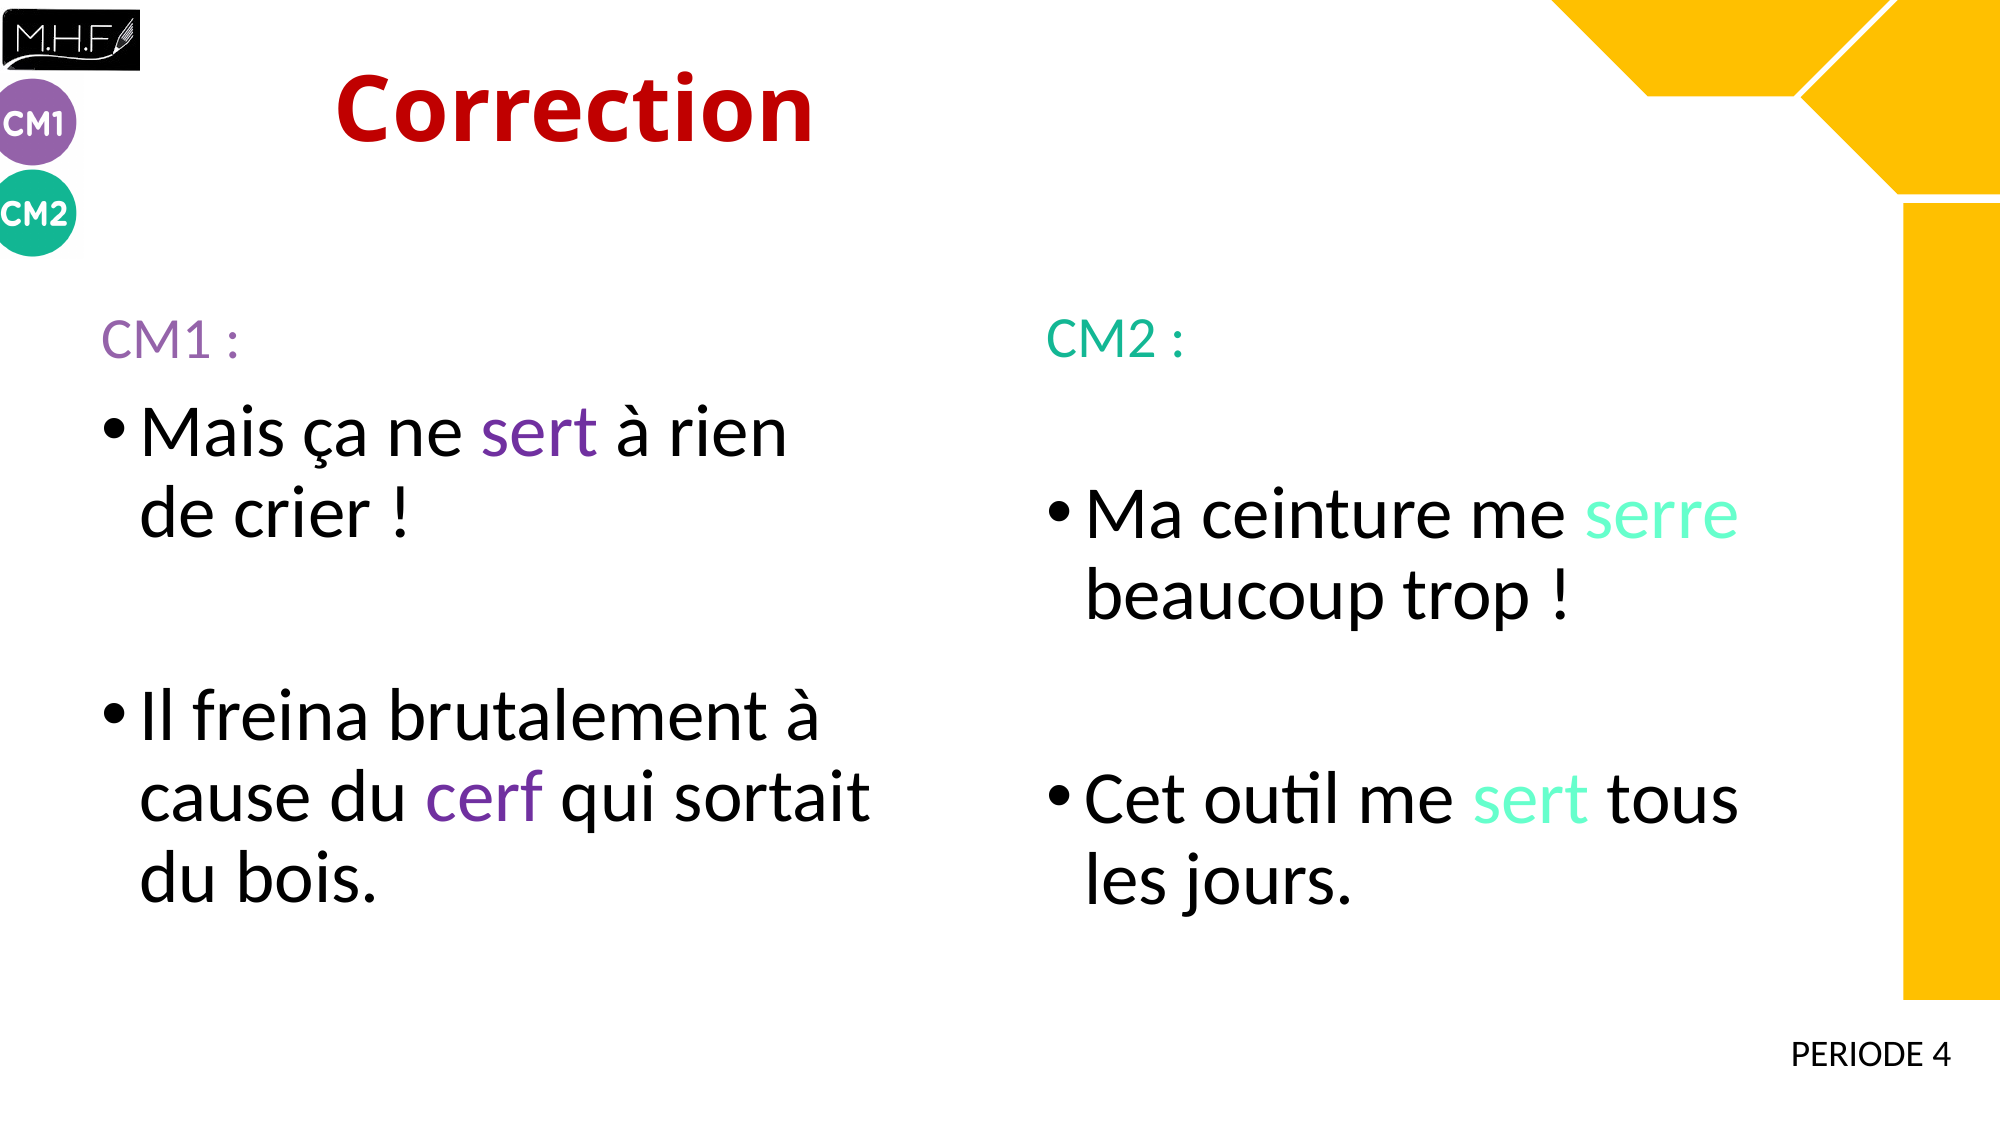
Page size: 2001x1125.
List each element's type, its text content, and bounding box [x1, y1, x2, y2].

picture [0, 7, 140, 259]
text_box [1902, 202, 2000, 1001]
text_box PERIODE 4 [1362, 1021, 1967, 1125]
list CM1 : Mais ça ne sert à rien de crier ! Il freina brutalement à cause du cerf qui sortait du bois. [86, 300, 897, 1015]
text_box [1549, 0, 1892, 98]
text_box CM2 : Ma ceinture me serre beaucoup trop ! Cet outil me sert tous les jours. [1031, 299, 1853, 1014]
title Correction [318, 3, 1865, 221]
text_box [1799, 0, 2000, 196]
